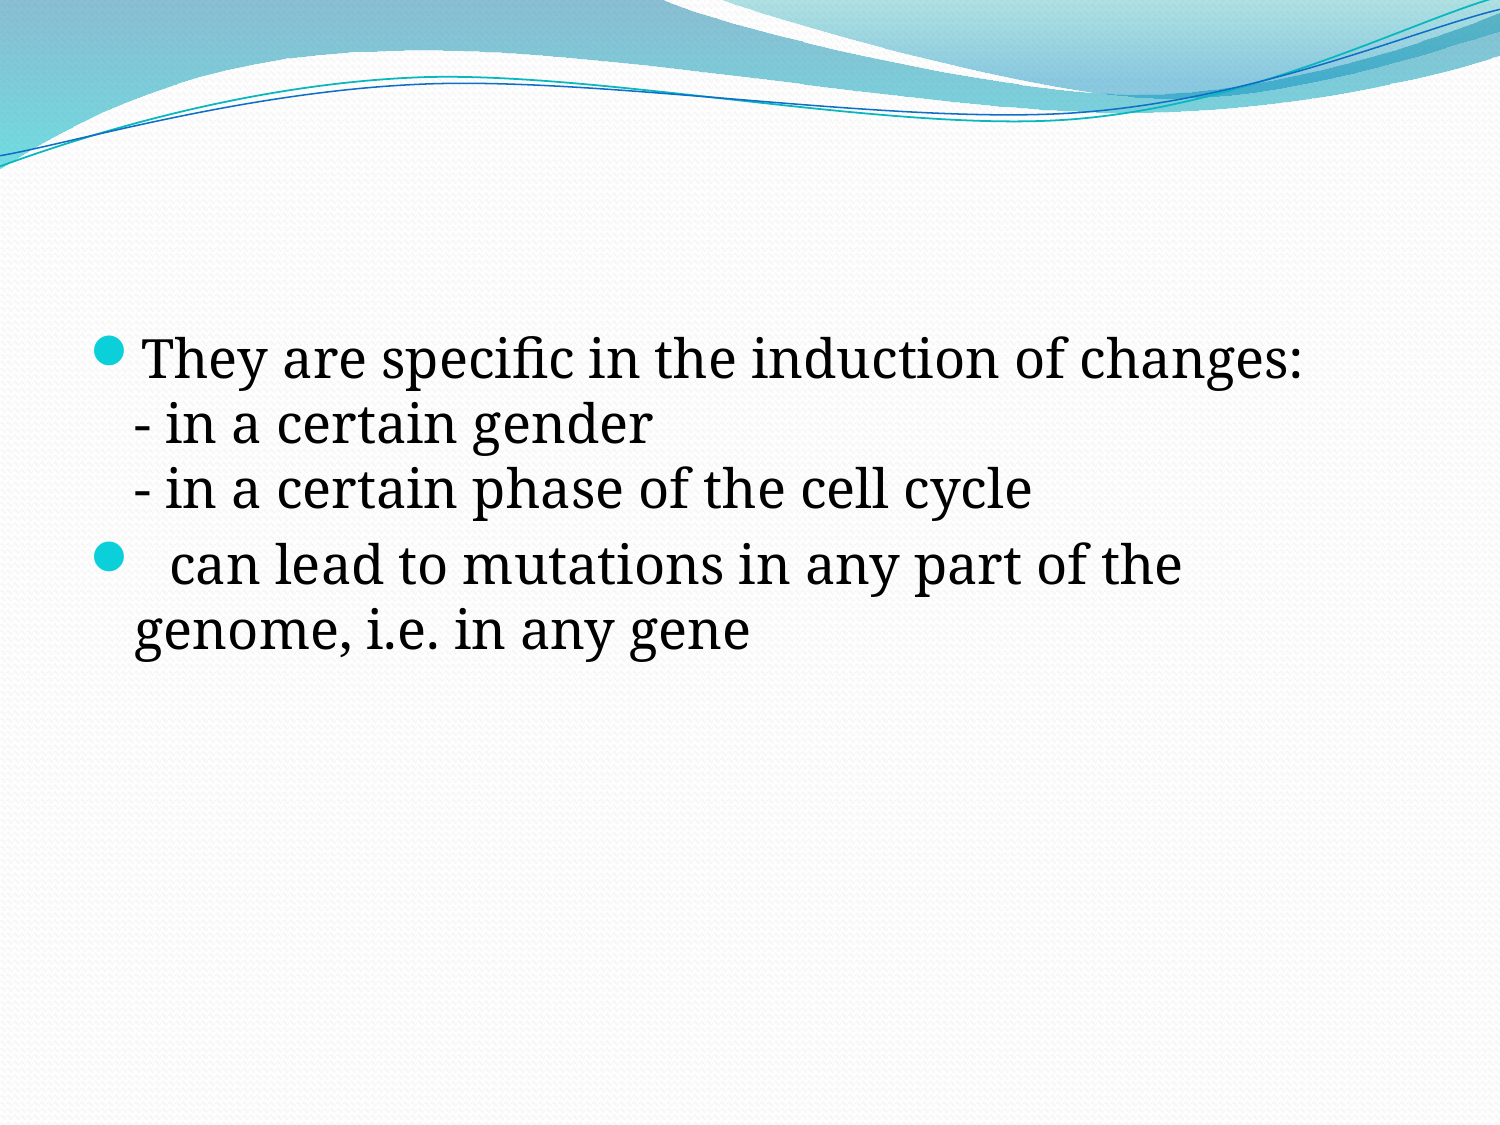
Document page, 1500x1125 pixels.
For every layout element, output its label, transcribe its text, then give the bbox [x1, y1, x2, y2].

list They are specific in the induction of changes: - in a certain gender - in a certain phase of the cell cycle can lead to mutations in any part of the genome, i.e. in any gene [75, 317, 1425, 1038]
